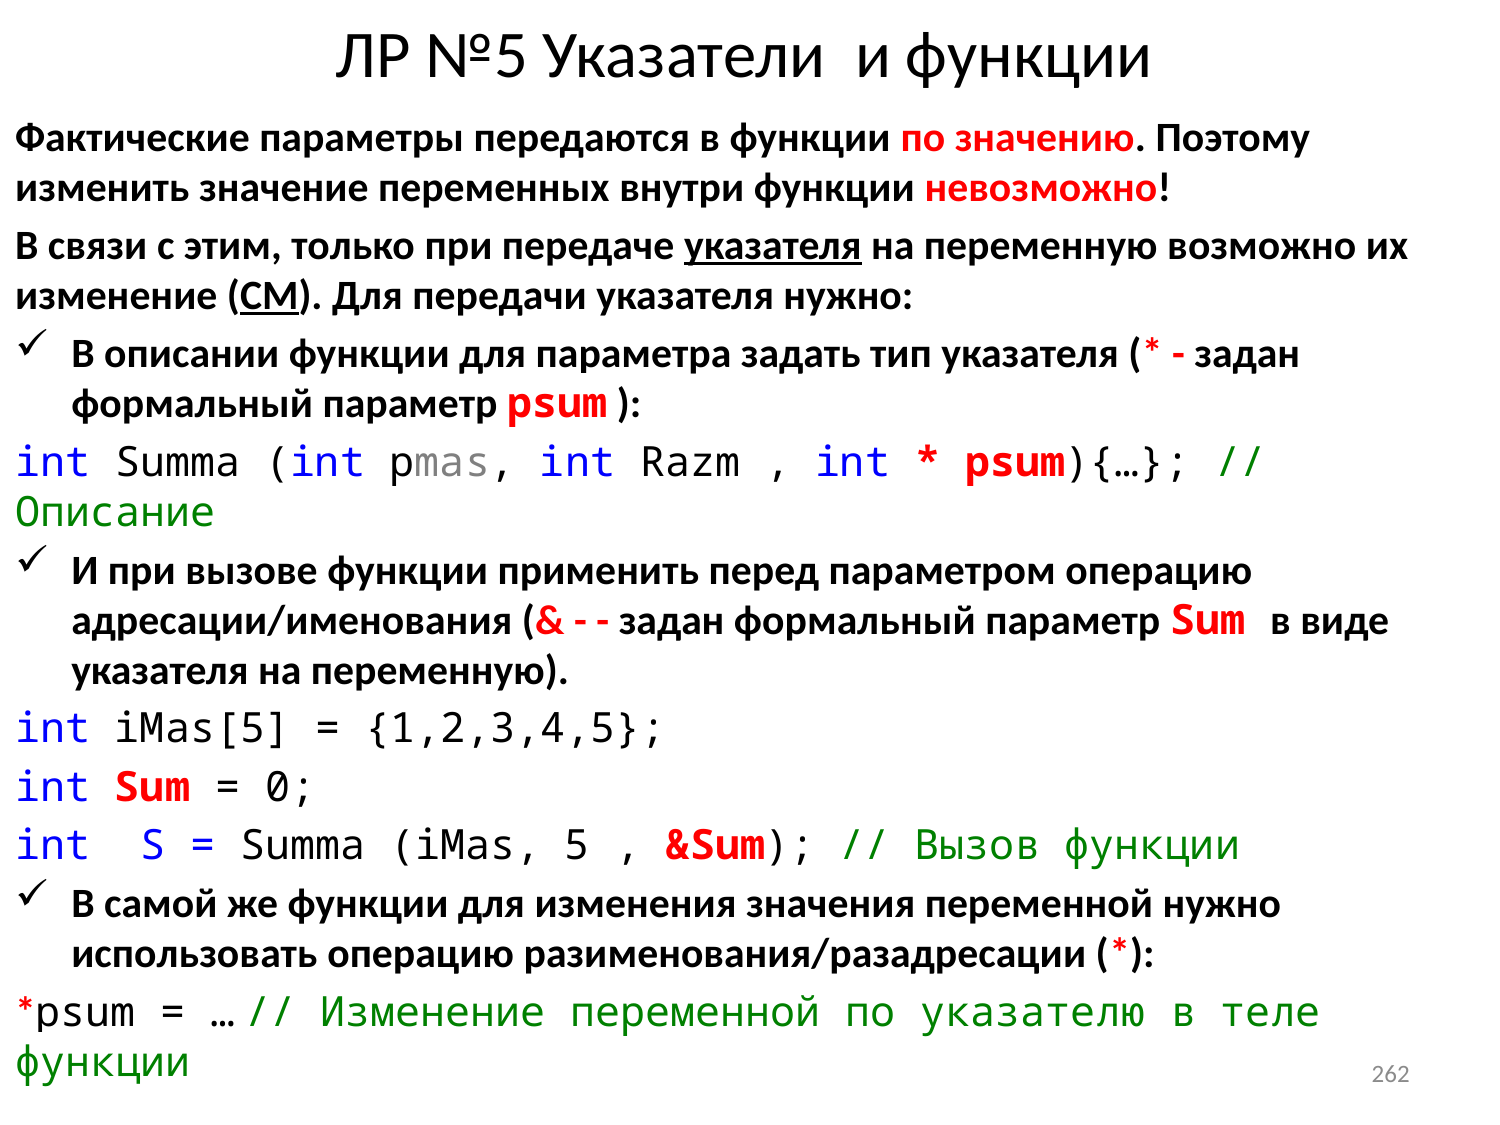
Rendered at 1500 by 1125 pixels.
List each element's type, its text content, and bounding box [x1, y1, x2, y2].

title ЛР №5 Указатели и функции [254, 0, 1235, 101]
text_box Фактические параметры передаются в функции по значению. Поэтому изменить значение переменных внутри функции невозможно! В связи с этим, только при передаче указателя на переменную возможно их изменение (СМ). Для передачи указателя нужно: В описании функции для параметра задать тип указателя (* - задан формальный параметр psum ): int Summa (int pmas, int Razm , int * psum){…}; // Описание И при вызове функции применить перед параметром операцию адресации/именования (& - - задан формальный параметр Sum в виде указателя на переменную). int iMas[5] = {1,2,3,4,5}; int Sum = 0; int S = Summa (iMas, 5 , &Sum); // Вызов функции В самой же функции для изменения значения переменной нужно использовать операцию разименования/разадресации (*): *psum = … // Изменение переменной по указателю в теле функции [0, 101, 1500, 1035]
slide_number 262 [1074, 1042, 1425, 1103]
